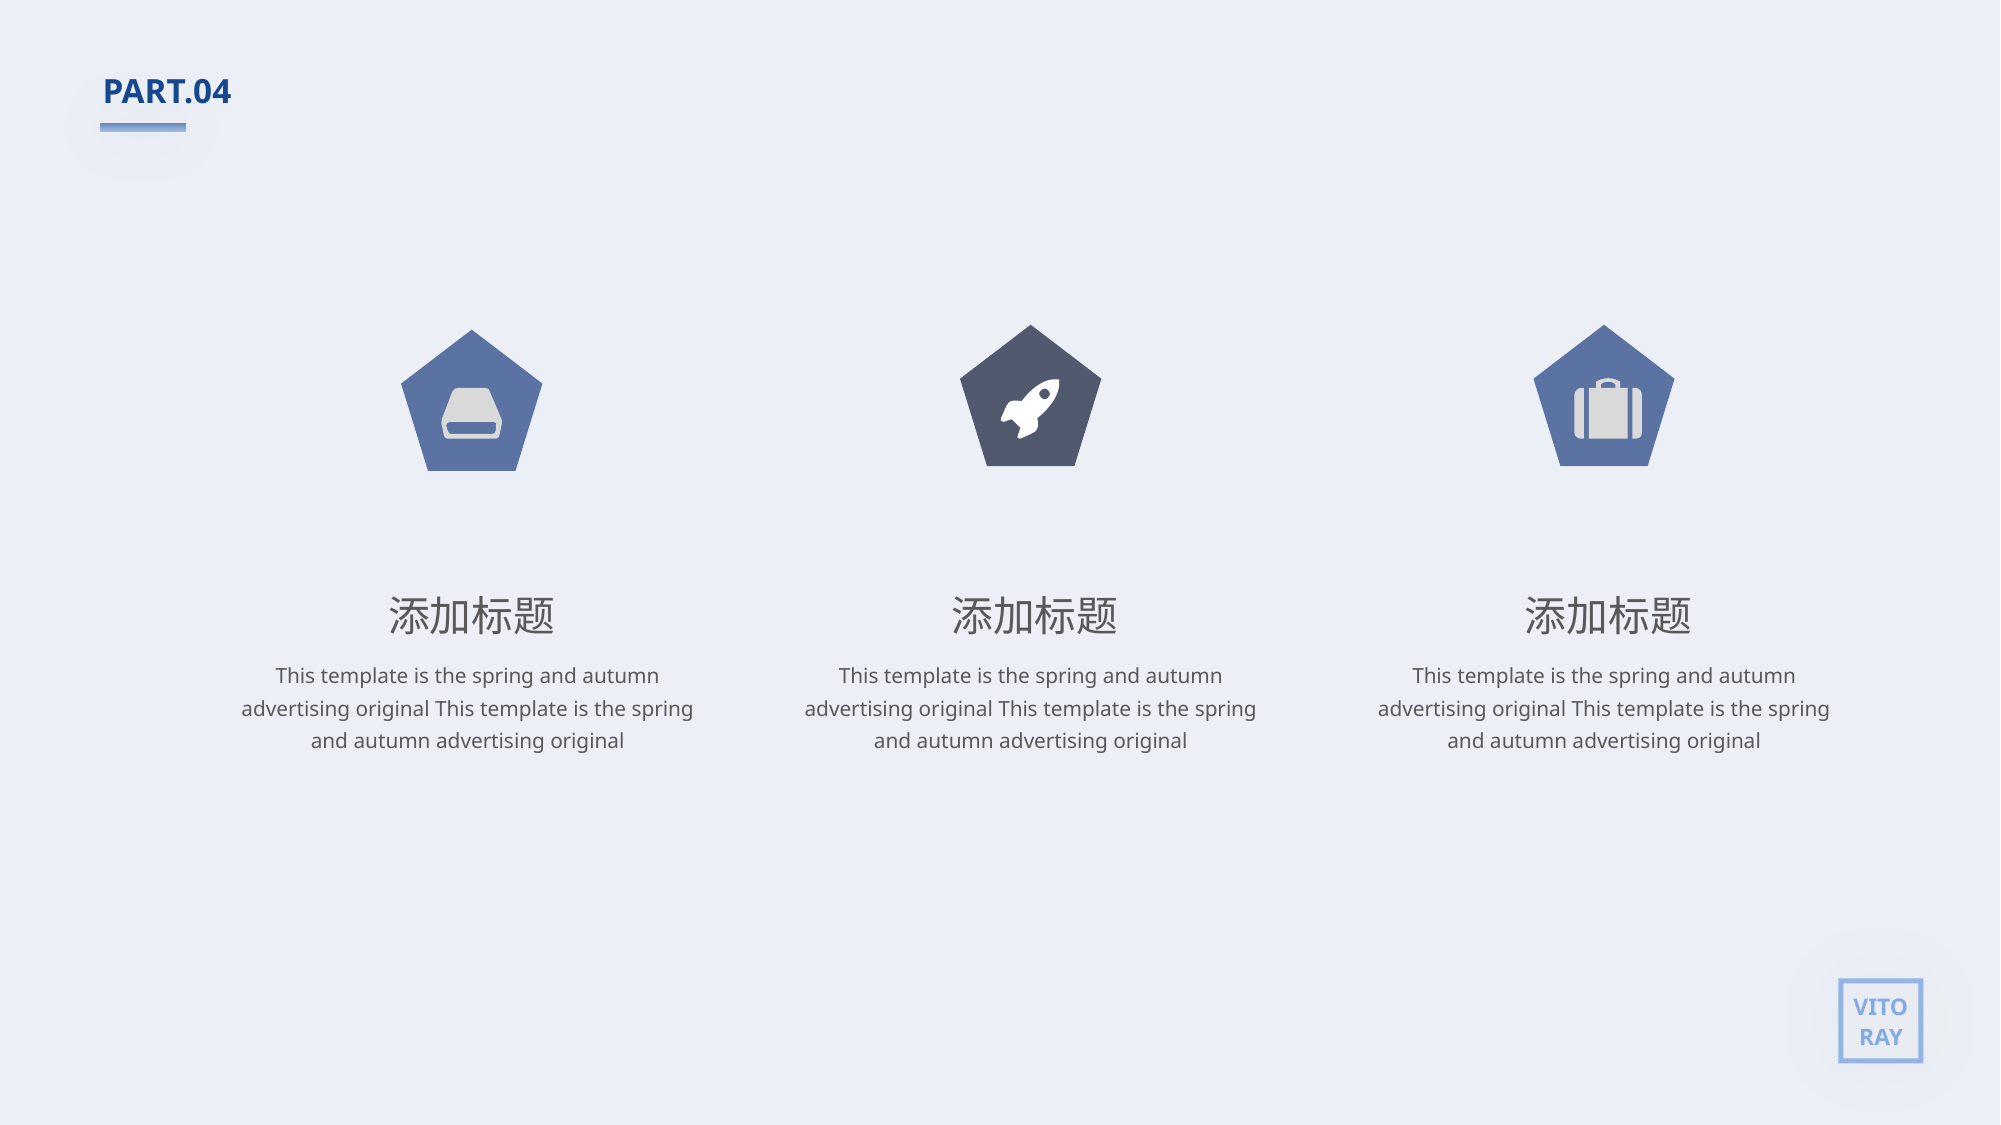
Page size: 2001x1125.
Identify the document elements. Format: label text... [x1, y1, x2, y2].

text_box [1000, 379, 1060, 439]
text_box [1588, 378, 1628, 439]
text_box 添加标题 [1503, 582, 1713, 648]
text_box 添加标题 [930, 582, 1140, 648]
text_box This template is the spring and autumn advertising original This template is the spring and autumn advertising original [781, 648, 1281, 761]
text_box [1632, 387, 1642, 439]
text_box [1574, 387, 1584, 439]
text_box This template is the spring and autumn advertising original This template is the spring and autumn advertising original [1354, 648, 1854, 761]
text_box [401, 329, 543, 471]
text_box [99, 123, 186, 132]
text_box [960, 324, 1102, 467]
text_box [1533, 324, 1675, 467]
text_box [441, 387, 502, 439]
text_box PART.04 [87, 62, 351, 117]
text_box [1837, 977, 1924, 984]
text_box RAY [1821, 1015, 1941, 1058]
text_box 添加标题 [366, 582, 577, 648]
text_box VITO [1821, 984, 1941, 1015]
text_box [1837, 1058, 1924, 1064]
text_box This template is the spring and autumn advertising original This template is the spring and autumn advertising original [218, 648, 717, 761]
